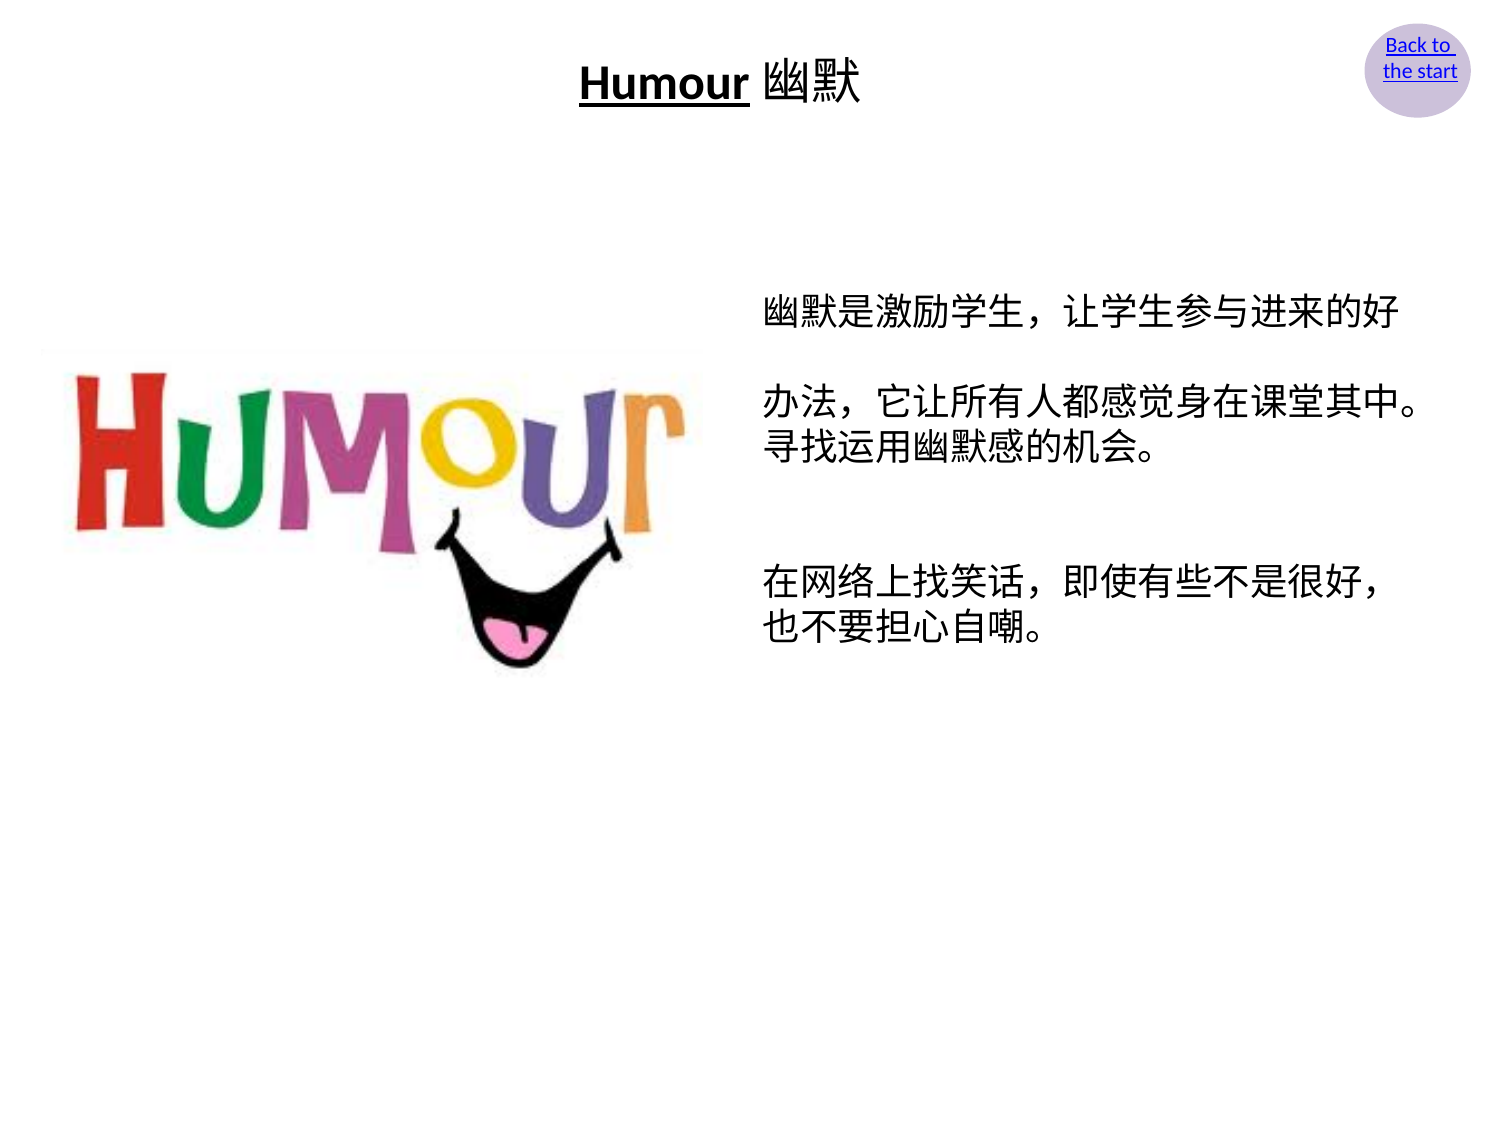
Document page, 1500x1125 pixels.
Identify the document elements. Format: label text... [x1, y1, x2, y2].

text_box 幽默是激励学生，让学生参与进来的好 办法，它让所有人都感觉身在课堂其中。 寻找运用幽默感的机会。 在网络上找笑话，即使有些不是很好，也不要担心自嘲。 [747, 280, 1433, 656]
text_box Back to the start [1359, 23, 1483, 91]
picture [41, 349, 703, 681]
text_box [1367, 91, 1468, 120]
text_box Humour幽默 [218, 42, 1223, 178]
